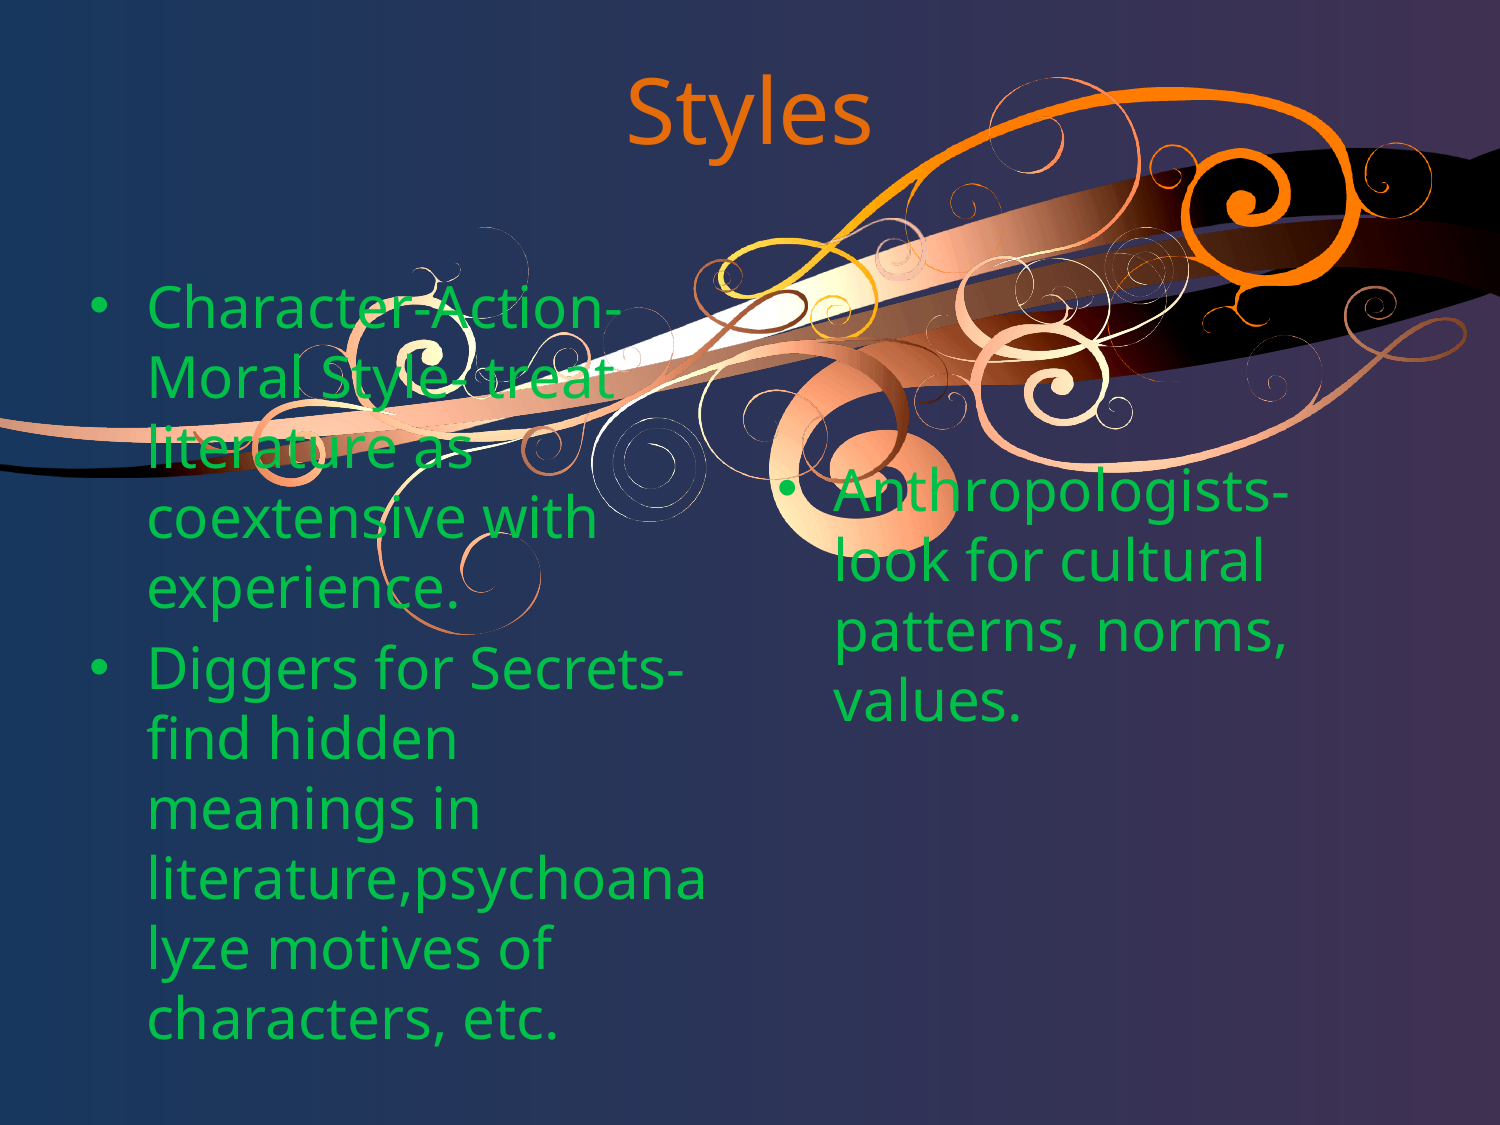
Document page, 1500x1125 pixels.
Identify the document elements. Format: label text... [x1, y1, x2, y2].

title Styles [75, 45, 1425, 233]
list Character-Action-Moral Style- treat literature as coextensive with experience. Diggers for Secrets- find hidden meanings in literature,psychoanalyze motives of characters, etc. [75, 262, 738, 1005]
list Anthropologists- look for cultural patterns, norms, values. [762, 262, 1425, 1005]
